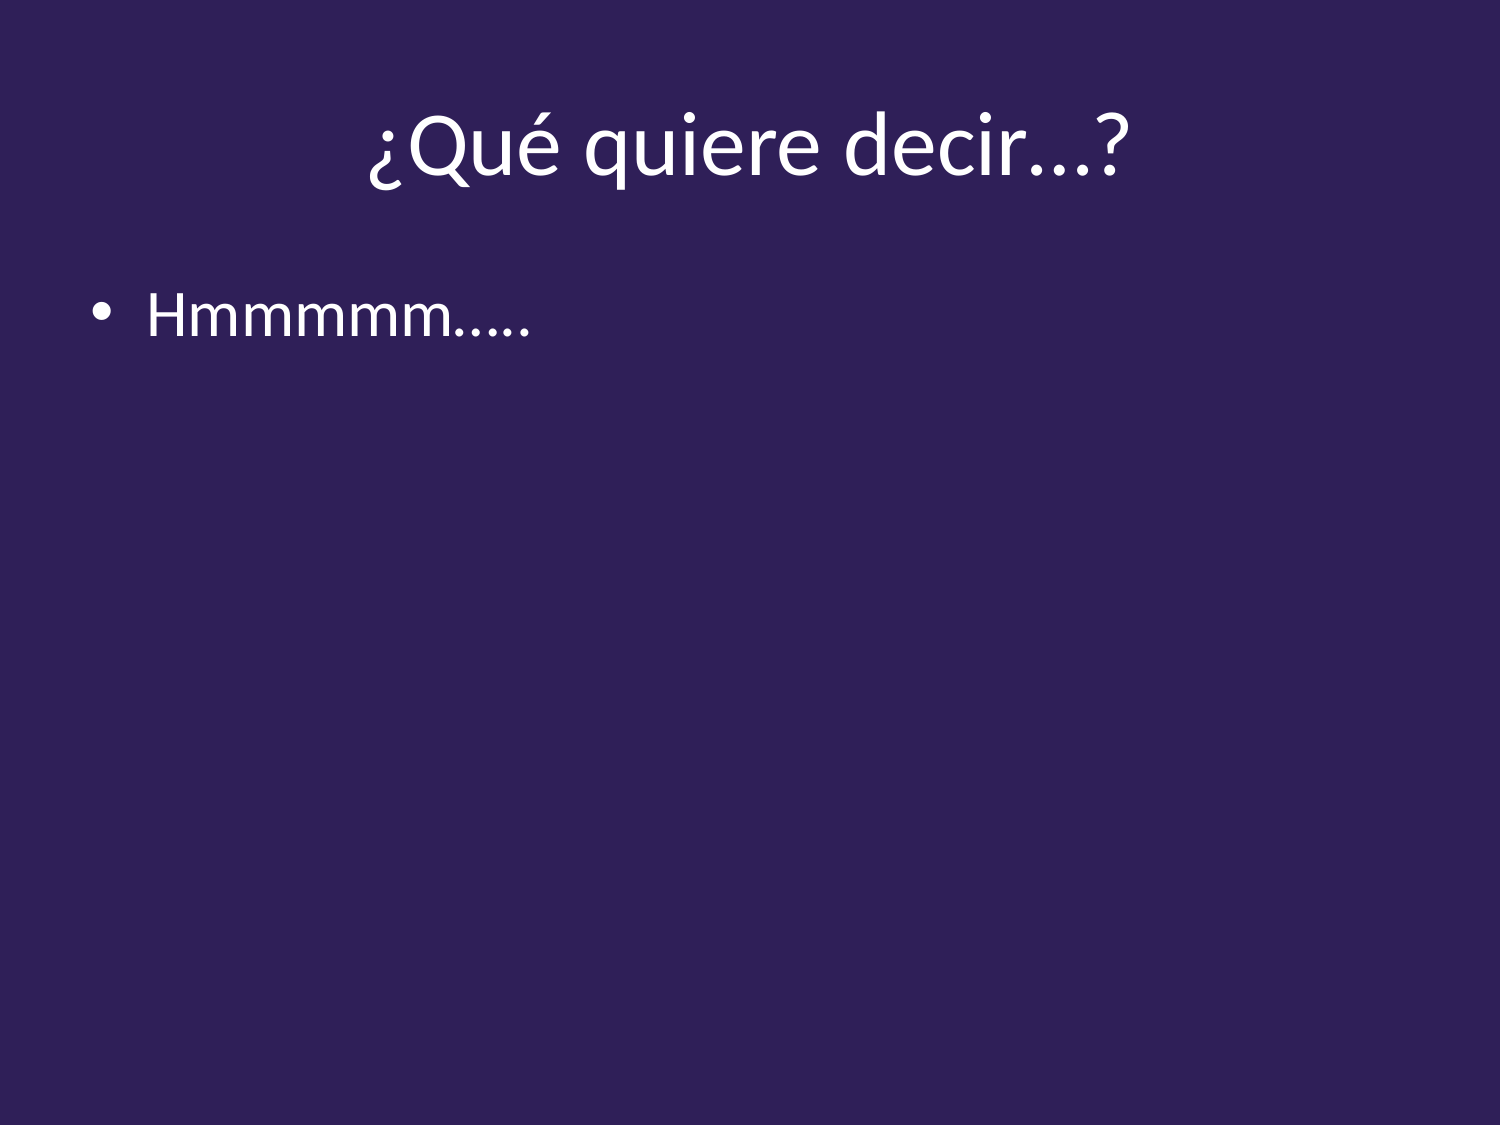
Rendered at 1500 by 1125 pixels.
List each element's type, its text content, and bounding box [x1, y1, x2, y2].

title ¿Qué quiere decir…? [75, 45, 1425, 233]
list Hmmmmm….. [75, 262, 1425, 1005]
